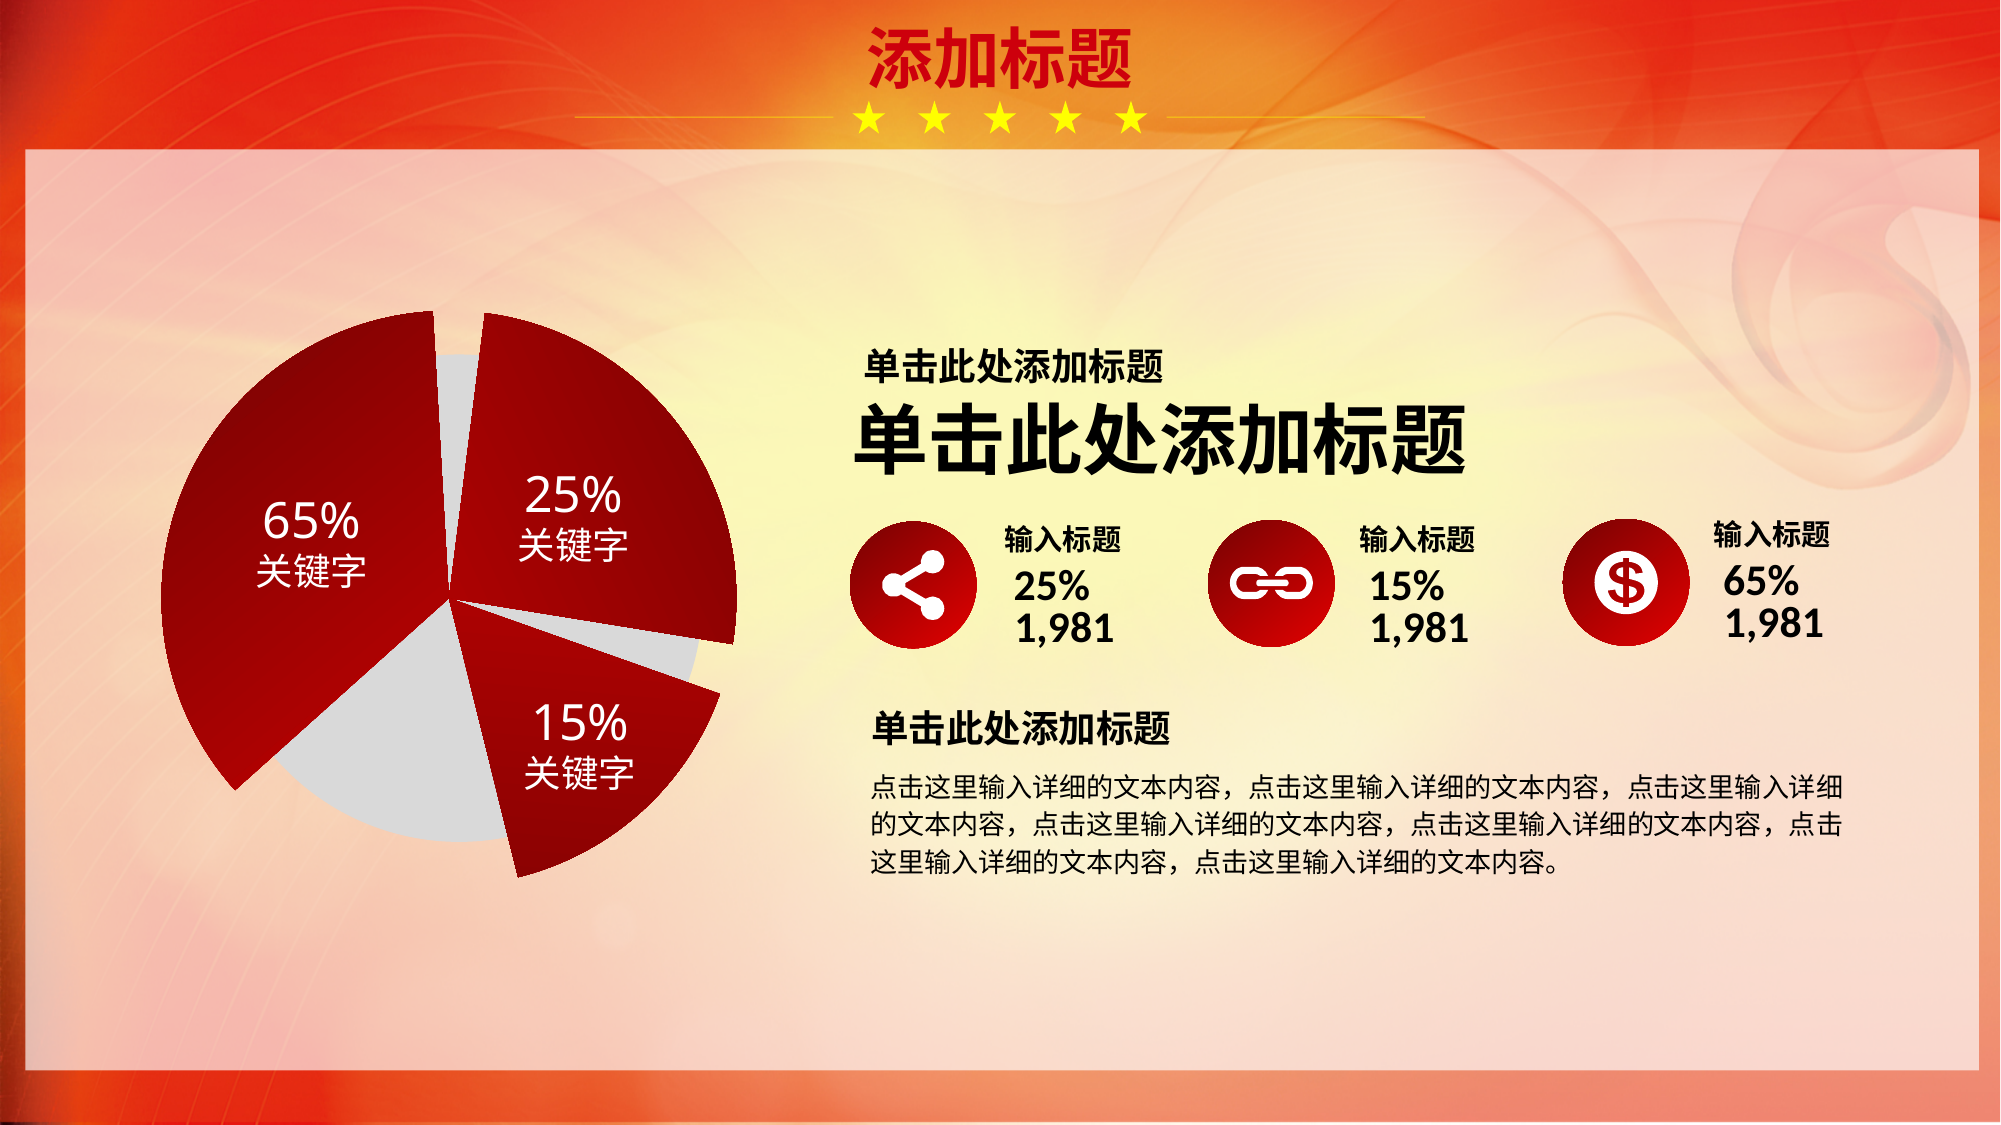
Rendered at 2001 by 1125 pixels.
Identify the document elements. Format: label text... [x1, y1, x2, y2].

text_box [161, 310, 737, 886]
text_box [24, 148, 1980, 1071]
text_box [574, 100, 1426, 134]
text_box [850, 521, 1125, 656]
text_box 添加标题 [851, 9, 1149, 100]
text_box 单击此处添加标题 [863, 343, 1164, 389]
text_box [1562, 516, 1835, 650]
picture [0, 0, 2001, 1125]
text_box 单击此处添加标题 [851, 391, 1468, 484]
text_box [855, 705, 1883, 886]
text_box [1208, 520, 1480, 656]
